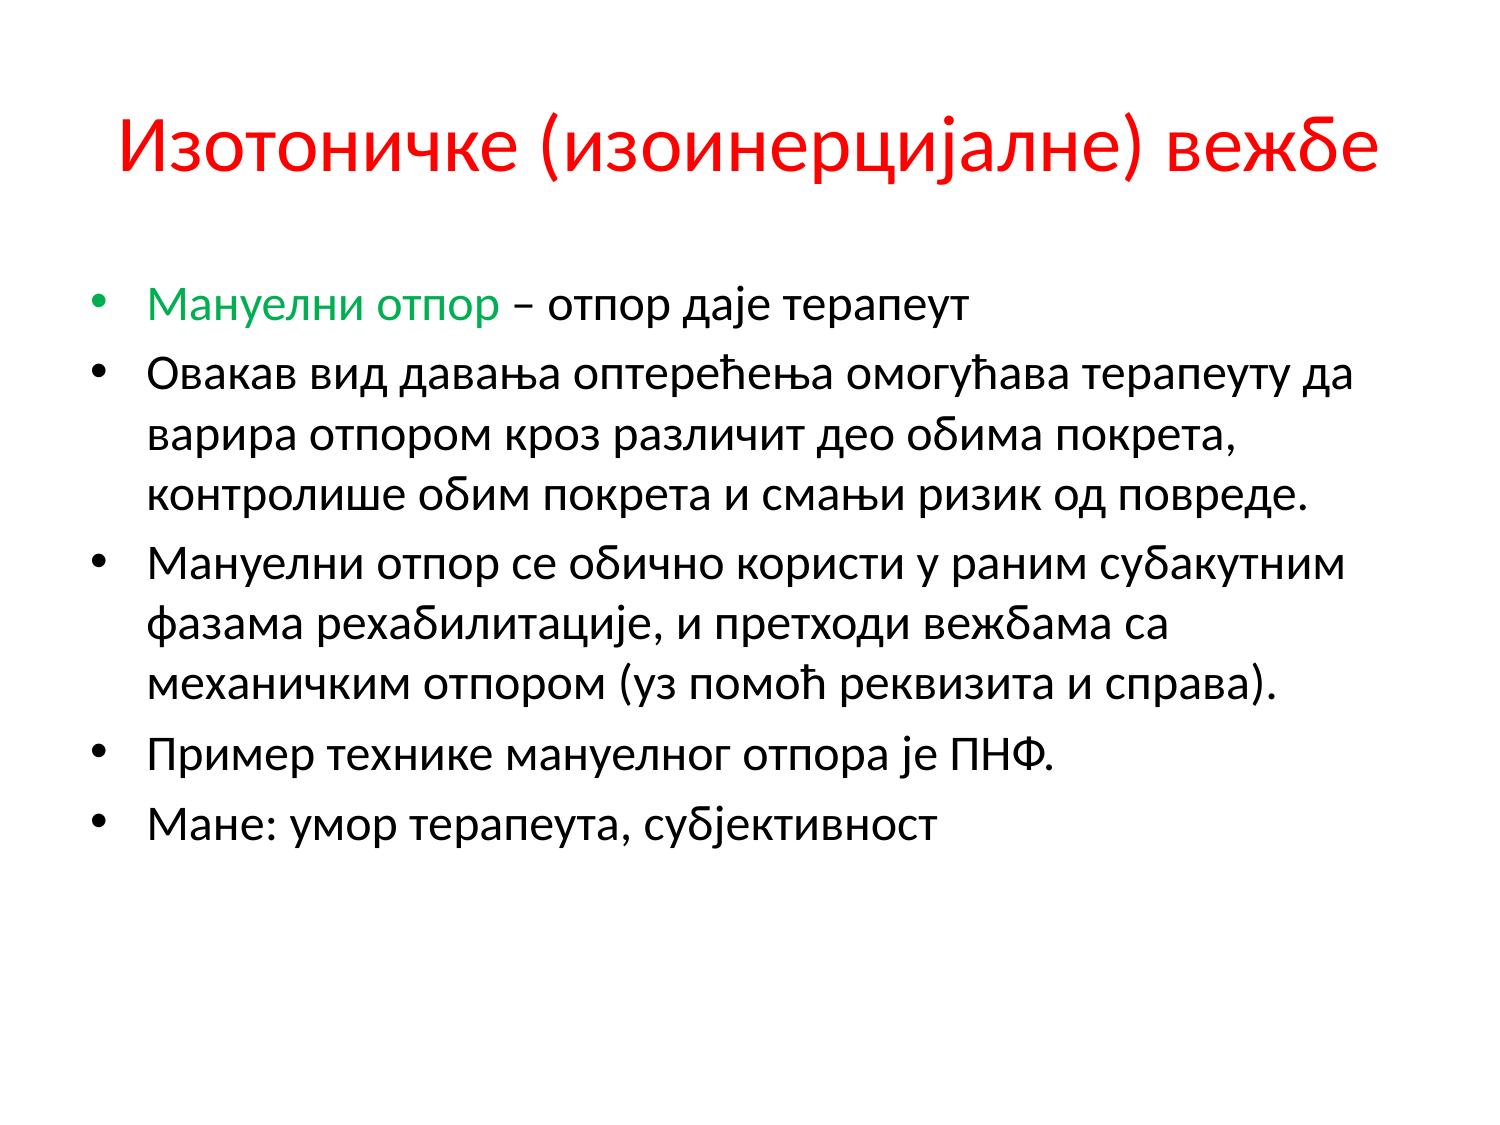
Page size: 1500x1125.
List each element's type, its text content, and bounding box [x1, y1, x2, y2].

list Мануелни отпор – отпор даје терапеут Овакав вид давања оптерећења омогућава терапеуту да варира отпором кроз различит део обима покрета, контролише обим покрета и смањи ризик од повреде. Мануелни отпор се обично користи у раним субакутним фазама рехабилитације, и претходи вежбама са механичким отпором (уз помоћ реквизита и справа). Пример технике мануелног отпора је ПНФ. Мане: умор терапеута, субјективност [75, 262, 1425, 1005]
title Изотоничке (изоинерцијалне) вежбе [75, 45, 1425, 233]
